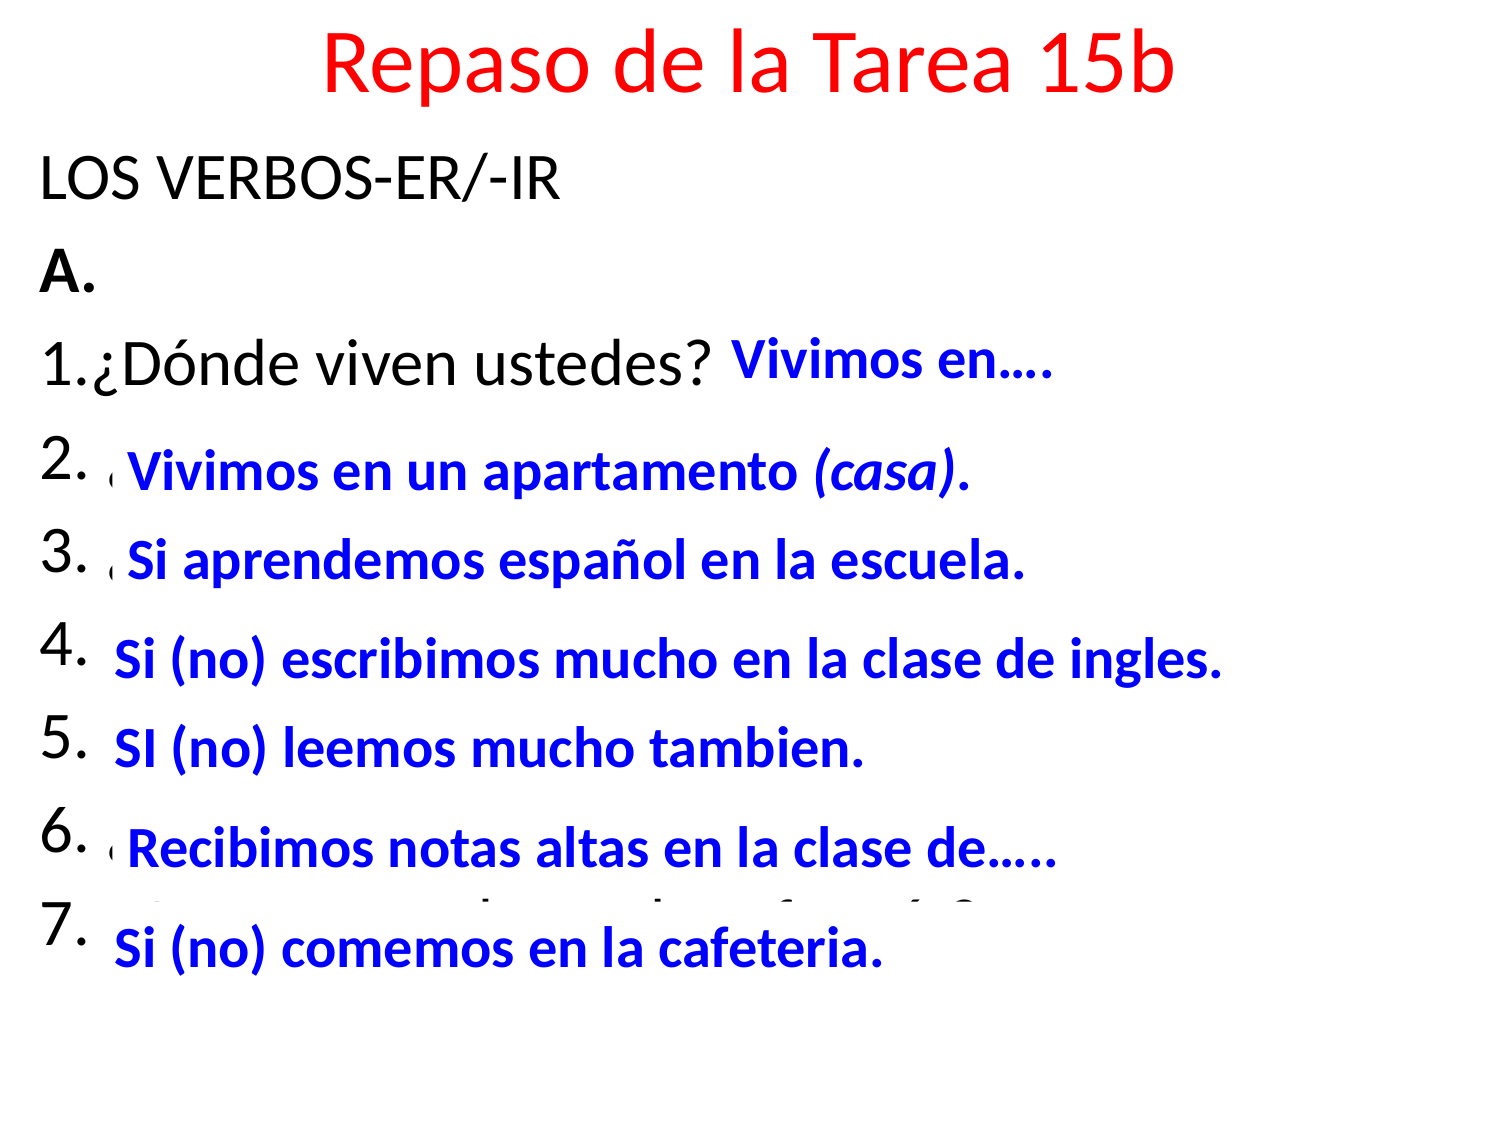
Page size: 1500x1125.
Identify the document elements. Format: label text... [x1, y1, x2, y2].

text_box Vivimos en…. [717, 312, 1071, 398]
text_box Si (no) comemos en la cafeteria. [99, 901, 1388, 987]
text_box Si aprendemos español en la escuela. [112, 514, 1400, 599]
list LOS VERBOS-ER/-IR A. 1.¿Dónde viven ustedes? 2. ¿Viven ustedes en una casa o un apartamento? 3. ¿Aprenden ustedes el español en la escuela? 4. ¿Escriben ustedes mucho en la clase de inglés? 5. ¿Leen ustedes mucho también? 6. ¿En qué clase reciben ustedes una nota muy alta? 7. ¿Comen ustedes en la cafetería? [24, 125, 1500, 1088]
title Repaso de la Tarea 15b [75, 0, 1425, 125]
text_box Recibimos notas altas en la clase de….. [112, 801, 1463, 887]
text_box SI (no) leemos mucho tambien. [99, 701, 1388, 787]
text_box Si (no) escribimos mucho en la clase de ingles. [99, 612, 1388, 698]
text_box Vivimos en un apartamento (casa). [112, 425, 1400, 510]
